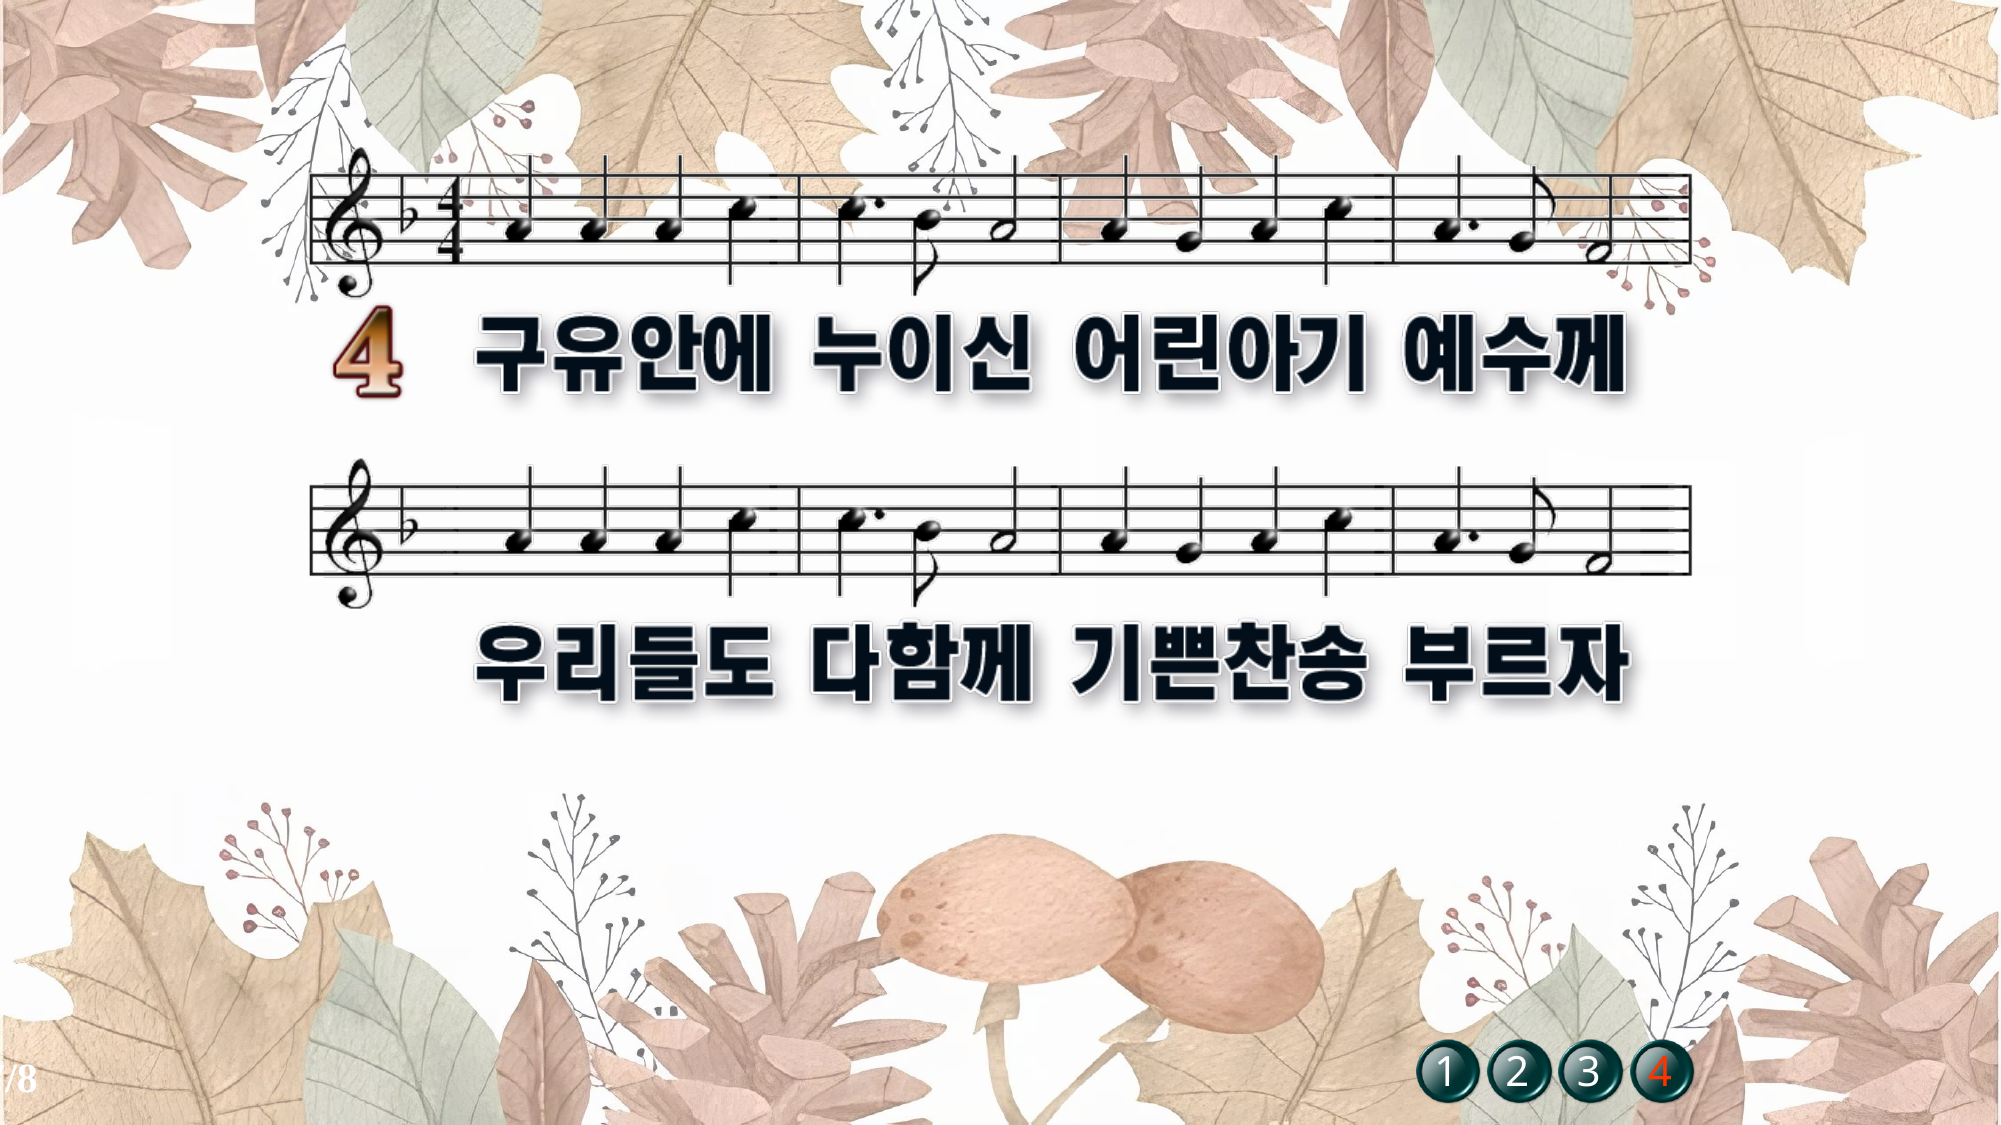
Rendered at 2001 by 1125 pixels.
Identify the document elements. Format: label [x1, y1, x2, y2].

text_box [1413, 1035, 1484, 1106]
text_box [1627, 1035, 1697, 1106]
text_box [1484, 1035, 1555, 1106]
picture [0, 0, 2001, 1125]
text_box [1555, 1035, 1626, 1106]
